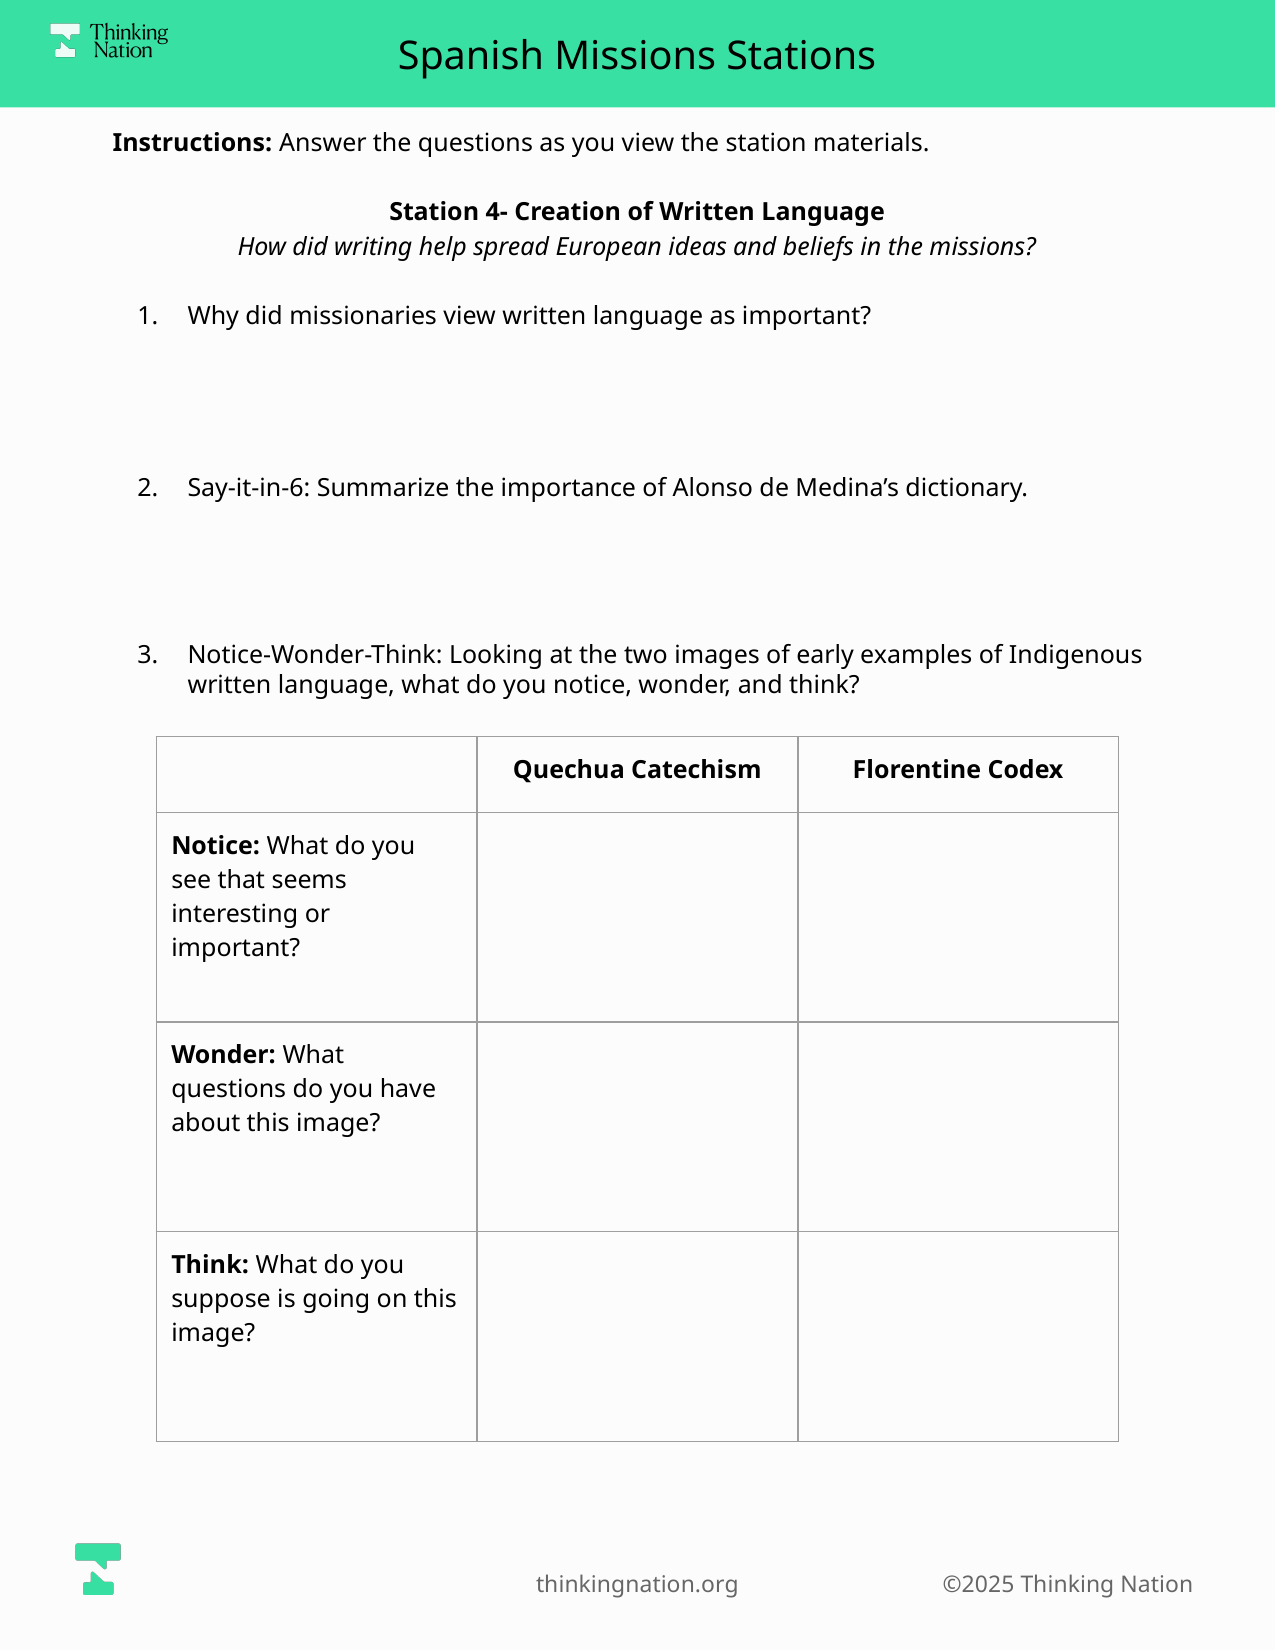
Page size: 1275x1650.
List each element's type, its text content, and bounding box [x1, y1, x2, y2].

table_cell Wonder: What questions do you have about this image? [157, 1023, 476, 1231]
table_cell [799, 1232, 1118, 1441]
table_cell [799, 1023, 1118, 1231]
table_header Quechua Catechism [478, 737, 797, 812]
table_cell [478, 813, 797, 1021]
table_cell [799, 813, 1118, 1021]
table_cell [478, 1023, 797, 1231]
table_header Florentine Codex [799, 737, 1118, 812]
table_cell [478, 1232, 797, 1441]
table_cell Notice: What do you see that seems interesting or important? [157, 813, 476, 1021]
text_box Spanish Missions Stations [0, 0, 1275, 108]
text_box Instructions: Answer the questions as you view the station materials. Station 4- Creation of Written Language How did writing help spread European ideas and beliefs in the missions? Why did missionaries view written language as important? Say-it-in-6: Summarize the importance of Alonso de Medina’s dictionary. Notice-Wonder-Think: Looking at the two images of early examples of Indigenous written language, what do you notice, wonder, and think? [97, 107, 1178, 714]
picture [36, 12, 172, 69]
text_box thinkingnation.org [486, 1553, 789, 1605]
picture [62, 1533, 134, 1605]
table_cell Think: What do you suppose is going on this image? [157, 1232, 476, 1441]
text_box ©2025 Thinking Nation [907, 1553, 1210, 1605]
table_header [157, 737, 476, 812]
